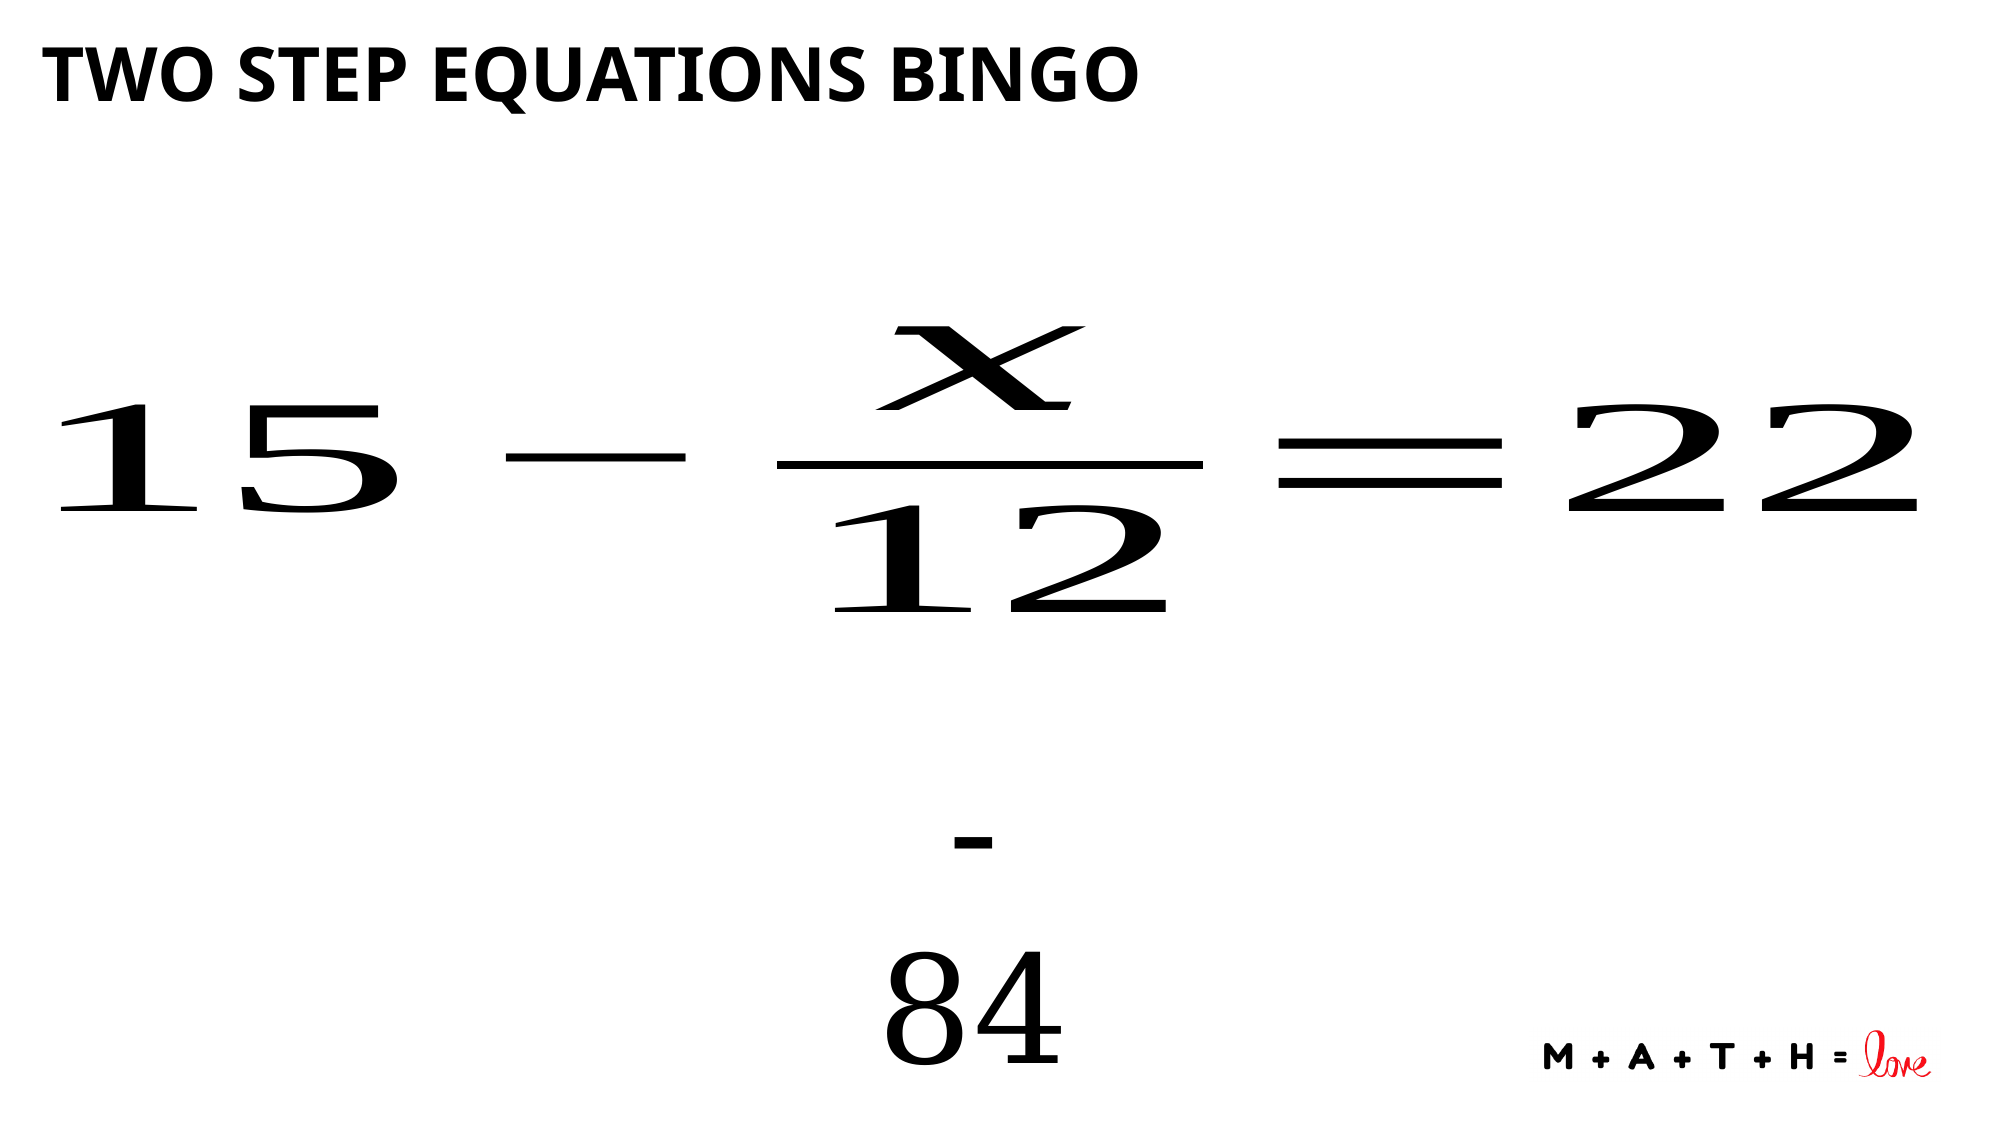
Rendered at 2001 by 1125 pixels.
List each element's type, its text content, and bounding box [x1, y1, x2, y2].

text_box -84 [841, 855, 1106, 972]
text_box TWO STEP EQUATIONS BINGO [27, 18, 1323, 124]
picture [1528, 1026, 1941, 1082]
